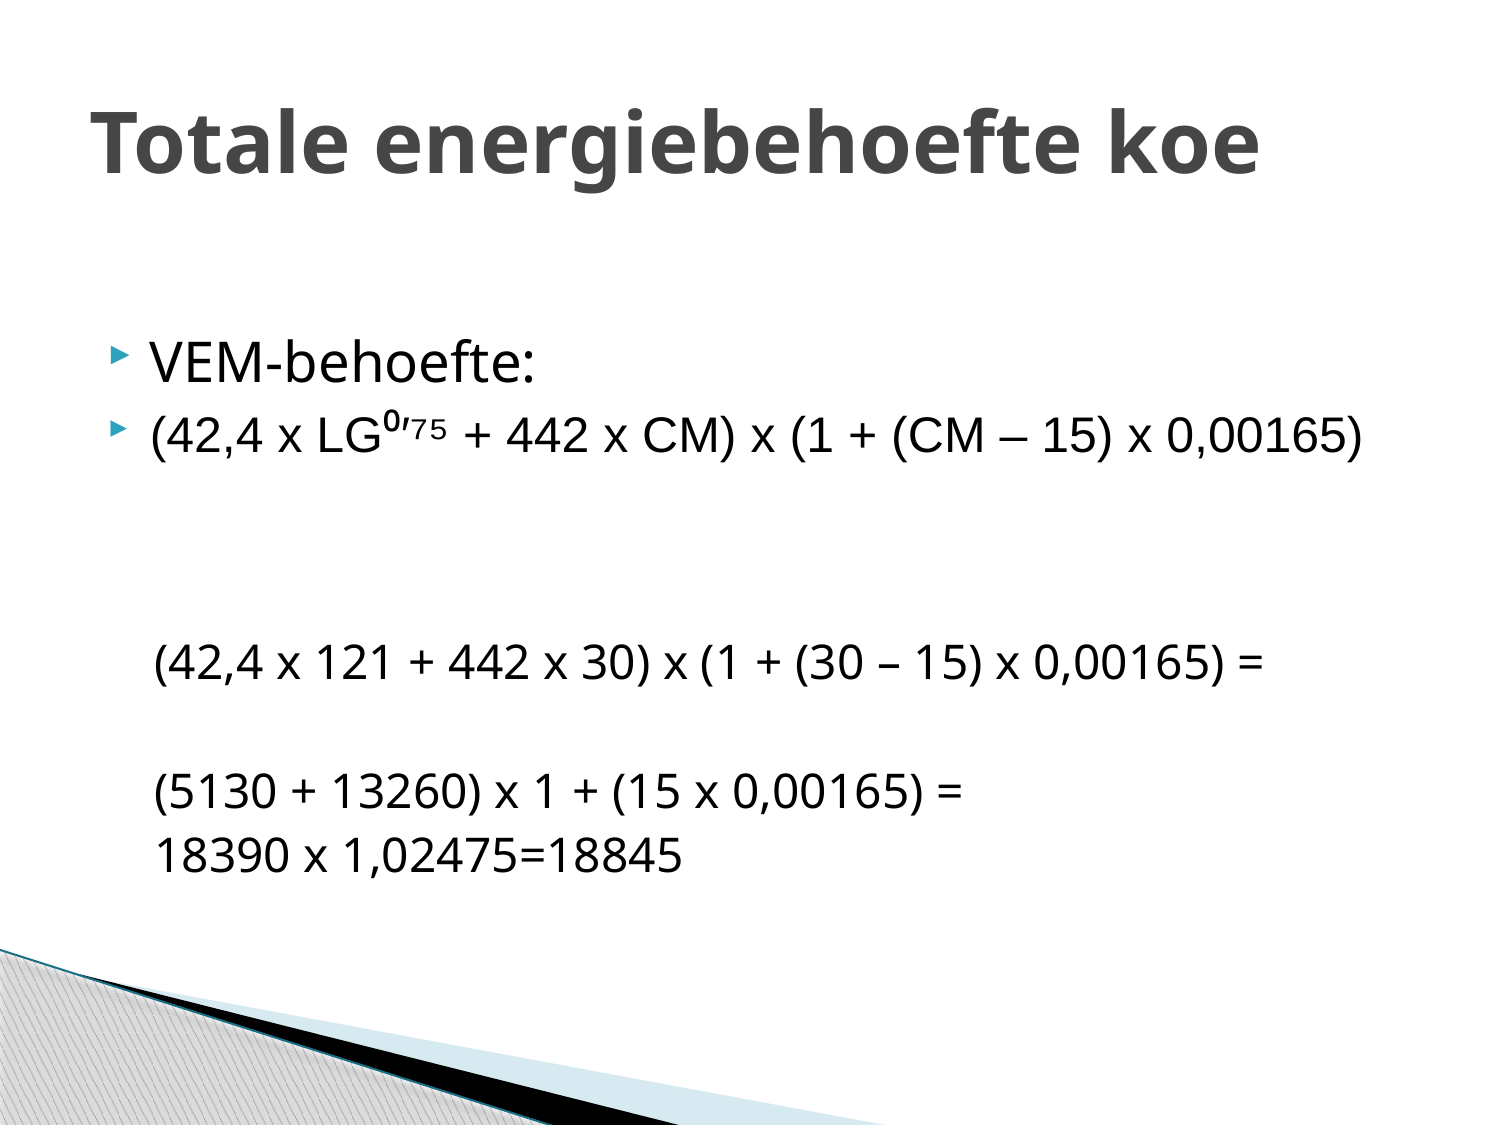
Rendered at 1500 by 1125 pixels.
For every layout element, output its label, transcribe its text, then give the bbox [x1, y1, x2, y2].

title Totale energiebehoefte koe [75, 45, 1425, 233]
list VEM-behoefte: (42,4 x LG⁰′⁷⁵ + 442 x CM) x (1 + (CM – 15) x 0,00165) (42,4 x 121 + 442 x 30) x (1 + (30 – 15) x 0,00165) = (5130 + 13260) x 1 + (15 x 0,00165) = 18390 x 1,02475=18845 [75, 243, 1425, 986]
